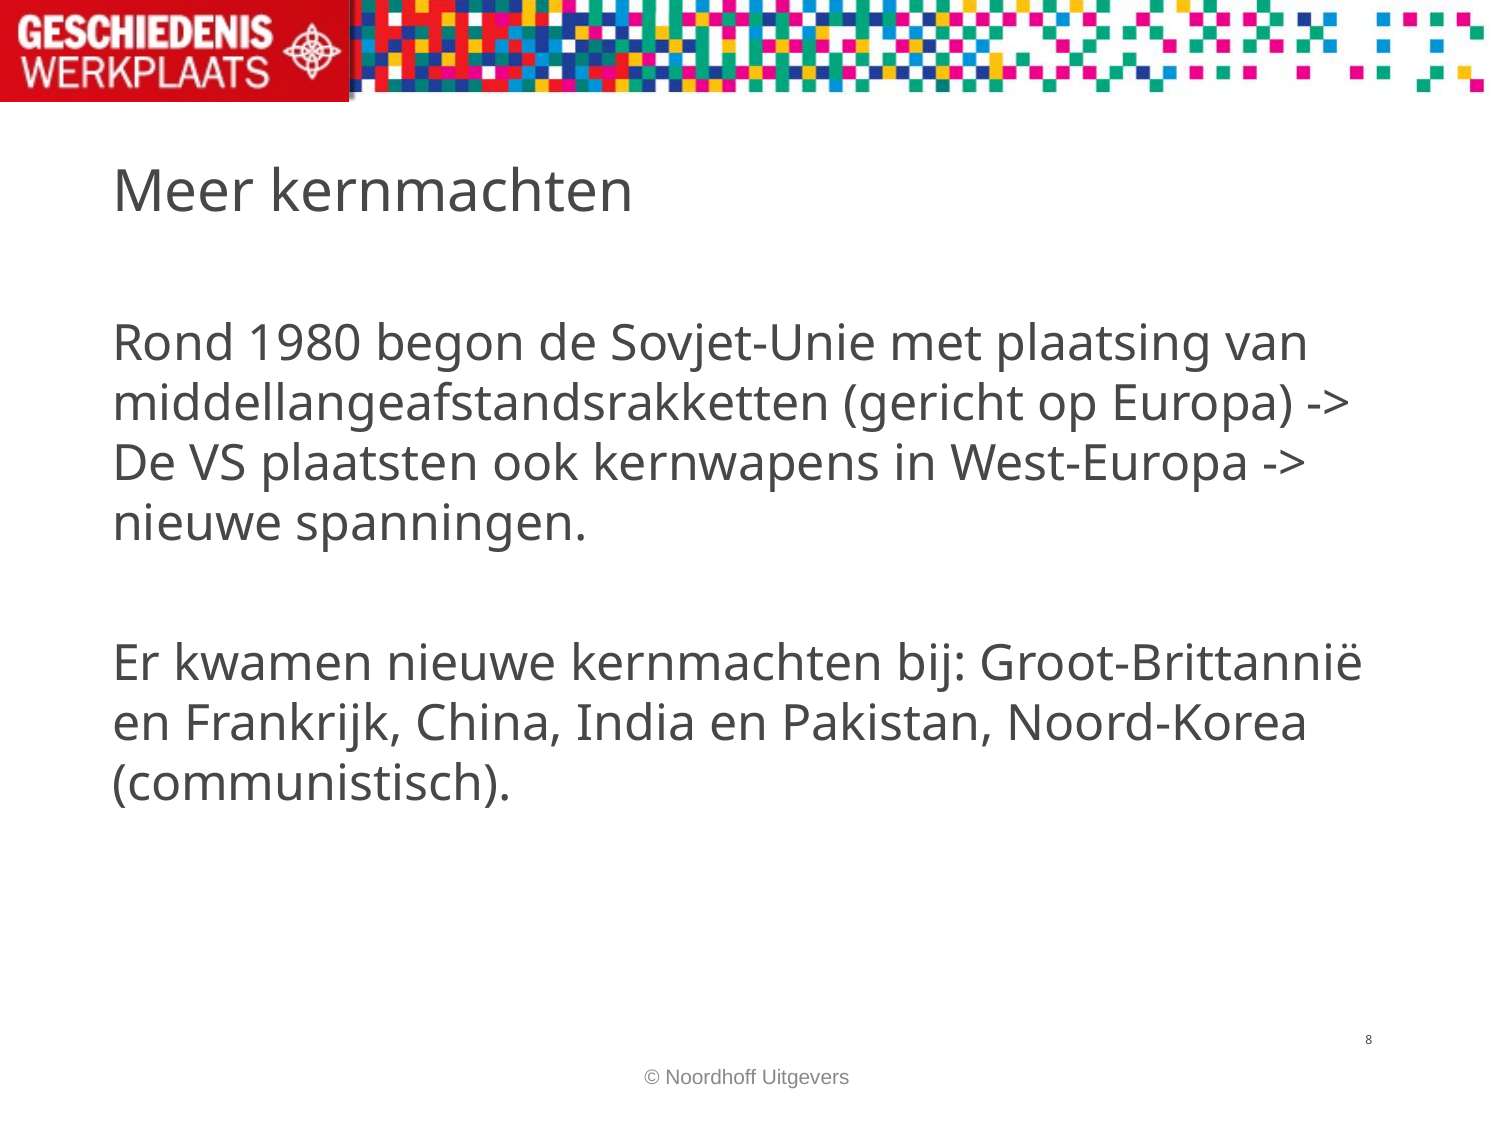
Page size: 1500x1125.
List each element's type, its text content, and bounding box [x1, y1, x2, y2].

title Meer kernmachten [112, 145, 1401, 256]
picture [0, 0, 1500, 1125]
slide_number 8 [1325, 1025, 1388, 1063]
text_box © Noordhoff Uitgevers [512, 1045, 988, 1106]
list Rond 1980 begon de Sovjet-Unie met plaatsing van middellangeafstandsrakketten (gericht op Europa) -> De VS plaatsten ook kernwapens in West-Europa -> nieuwe spanningen. Er kwamen nieuwe kernmachten bij: Groot-Brittannië en Frankrijk, China, India en Pakistan, Noord-Korea (communistisch). [112, 302, 1409, 1024]
